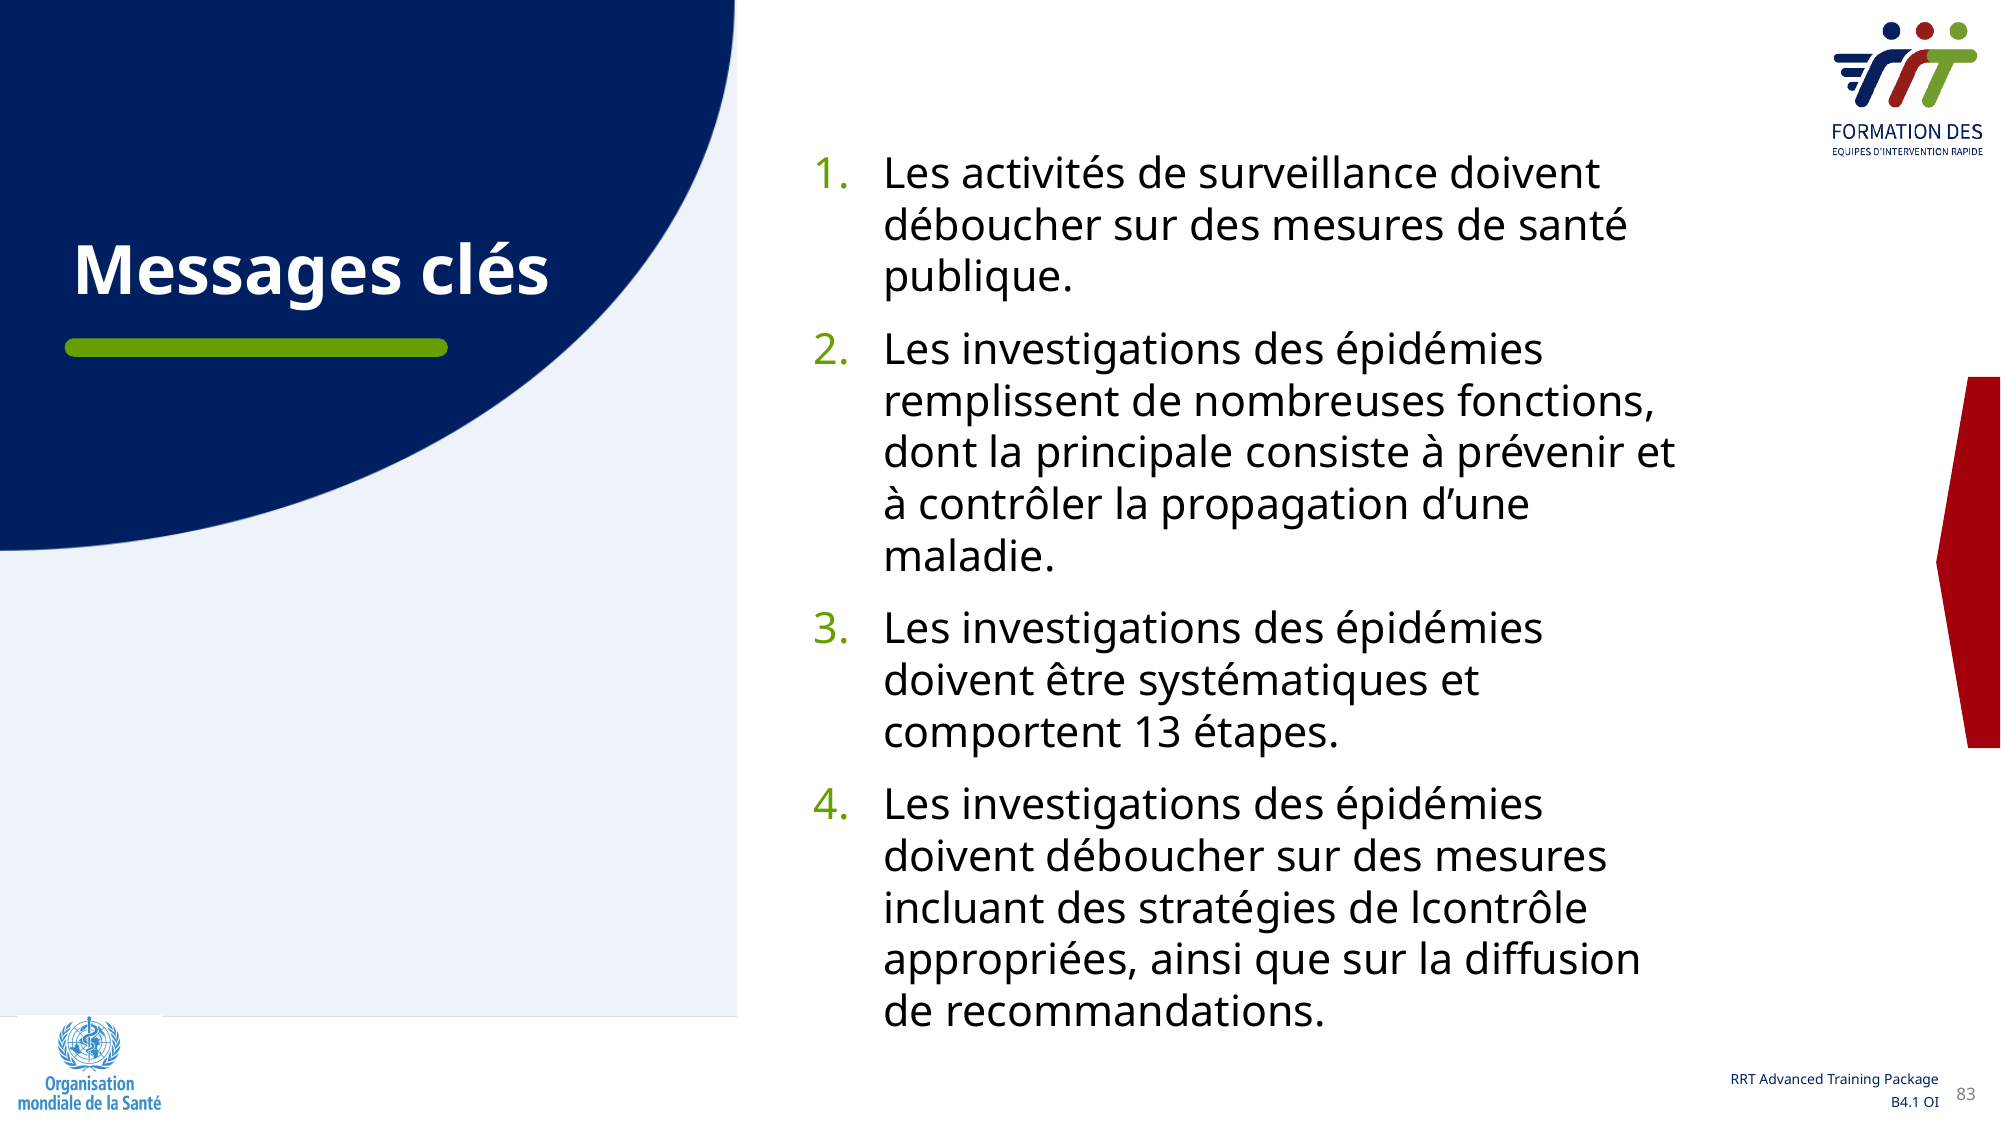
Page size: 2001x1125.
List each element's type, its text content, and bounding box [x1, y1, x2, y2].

list Les activités de surveillance doivent déboucher sur des mesures de santé publique. Les investigations des épidémies remplissent de nombreuses fonctions, dont la principale consiste à prévenir et à contrôler la propagation d’une maladie. Les investigations des épidémies doivent être systématiques et comportent 13 étapes. Les investigations des épidémies doivent déboucher sur des mesures incluant des stratégies de lcontrôle appropriées, ainsi que sur la diffusion de recommandations. [805, 137, 1703, 1049]
picture [0, 0, 737, 1111]
title Messages clés [64, 196, 572, 349]
text_box [64, 338, 448, 357]
picture [1832, 21, 1983, 157]
